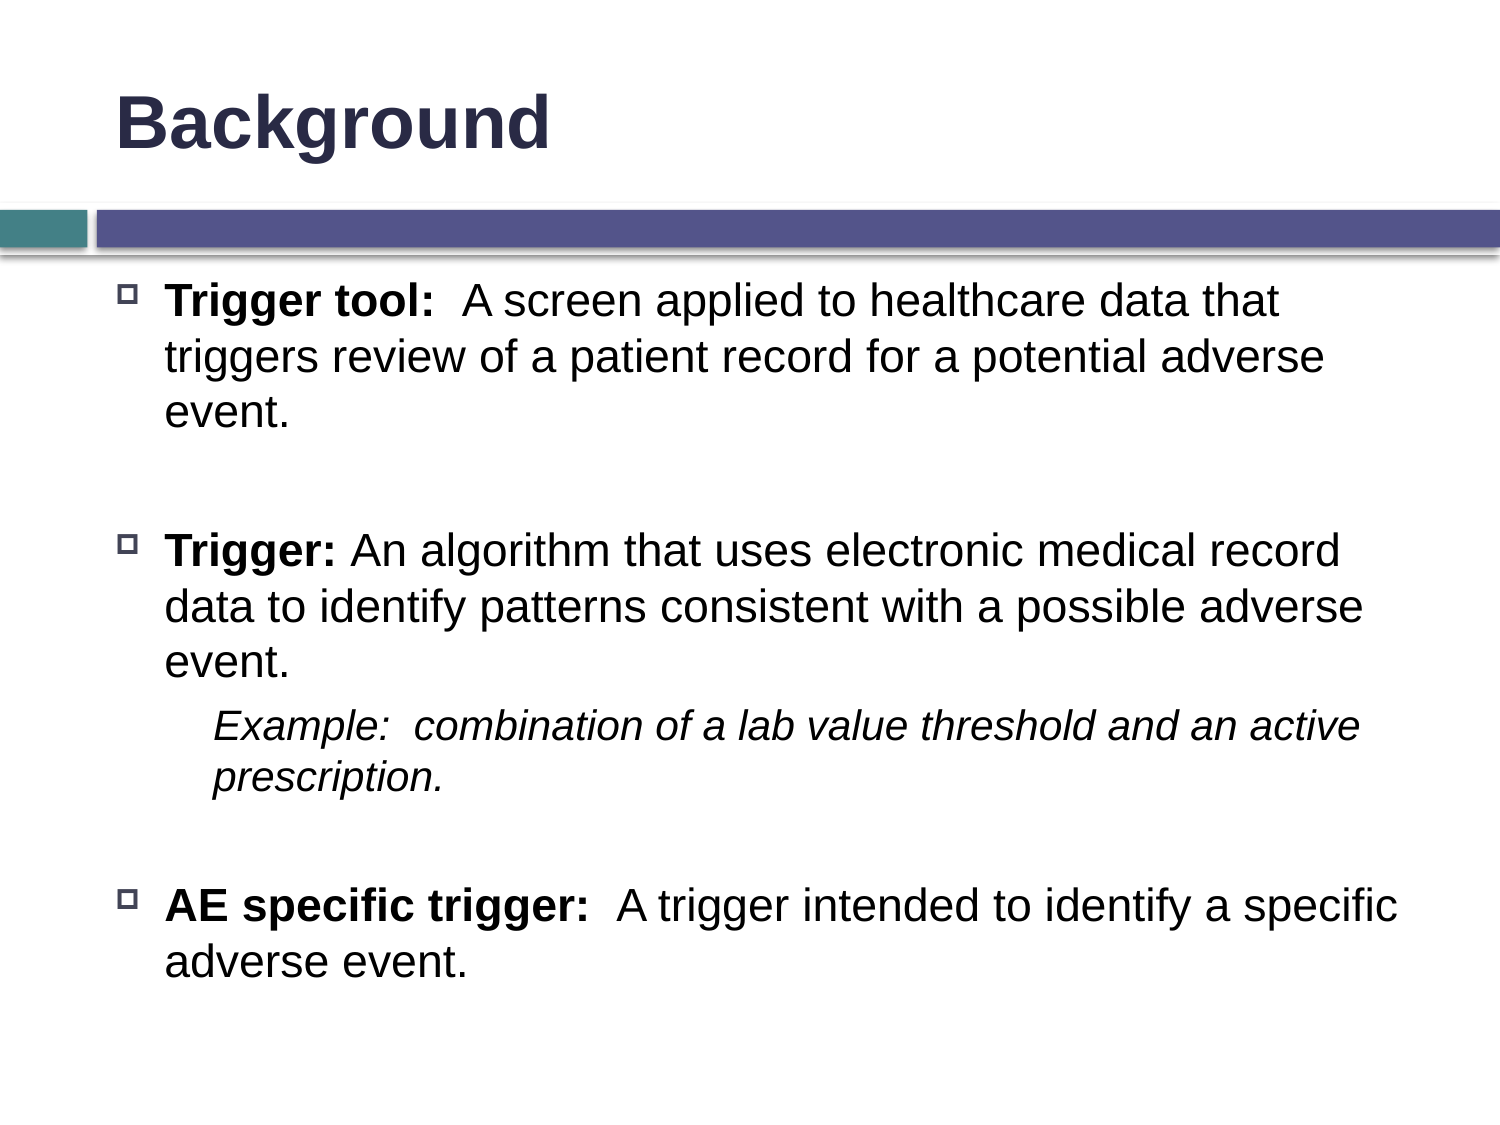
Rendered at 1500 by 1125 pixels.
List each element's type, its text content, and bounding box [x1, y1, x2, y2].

title Background [100, 37, 1439, 201]
list Trigger tool: A screen applied to healthcare data that triggers review of a patient record for a potential adverse event. Trigger: An algorithm that uses electronic medical record data to identify patterns consistent with a possible adverse event. Example: combination of a lab value threshold and an active prescription. AE specific trigger: A trigger intended to identify a specific adverse event. [100, 262, 1439, 1001]
